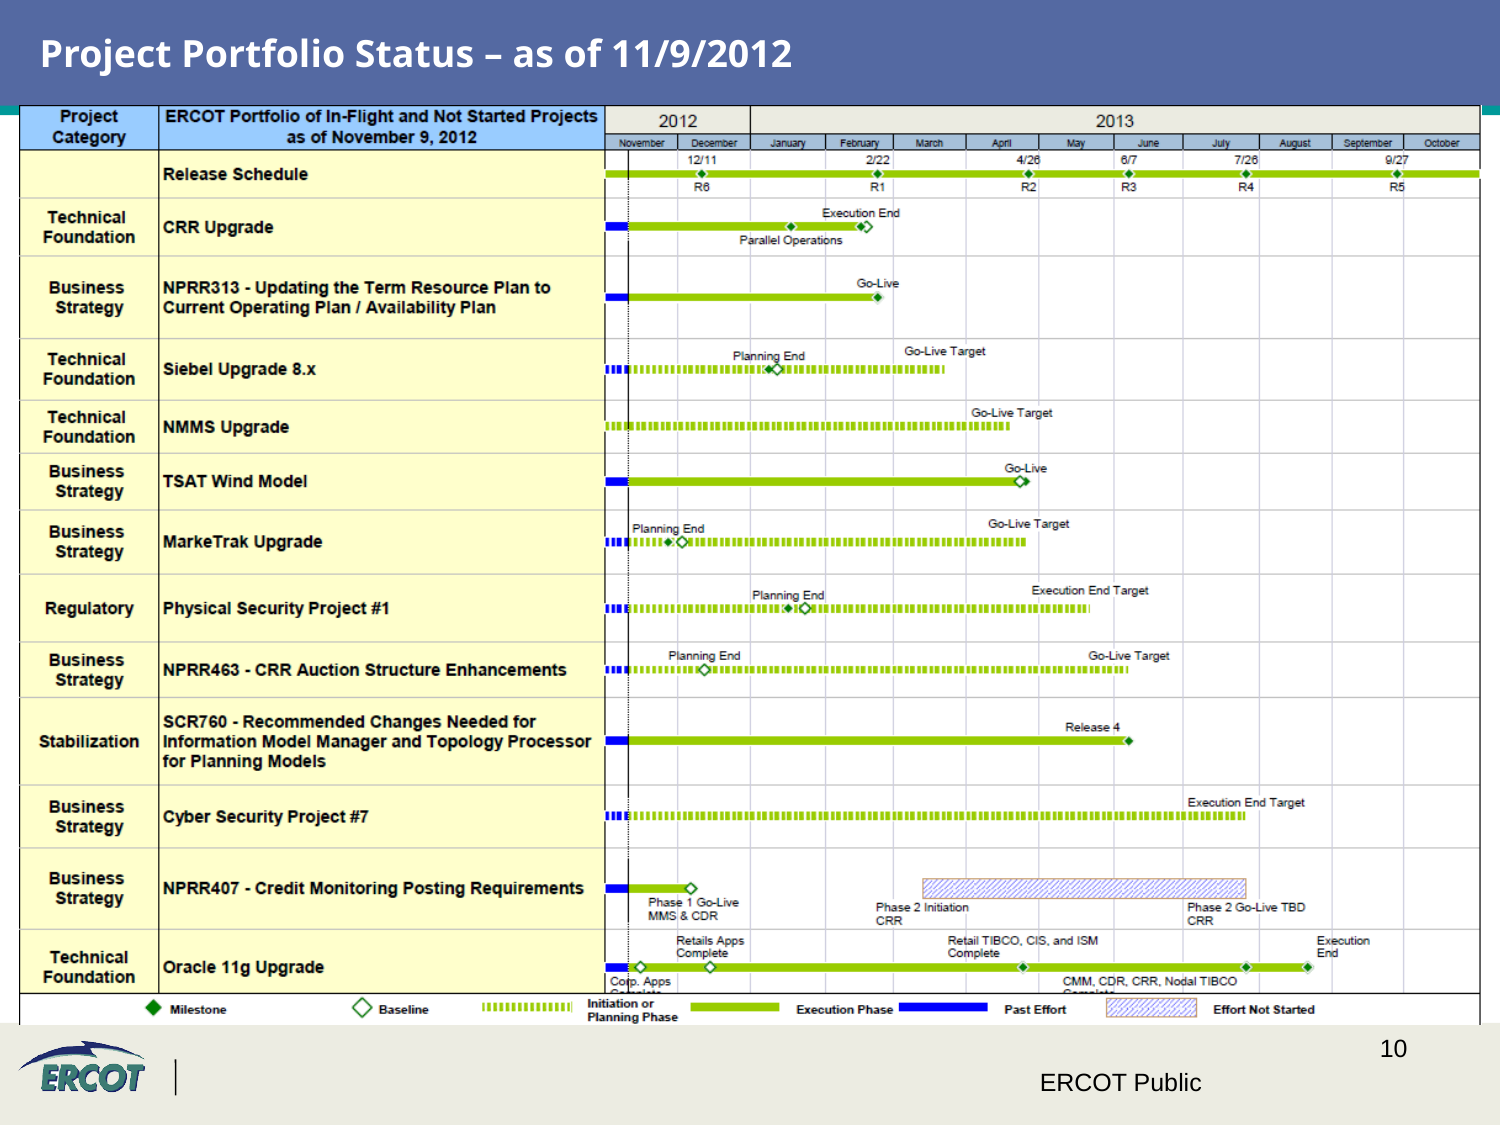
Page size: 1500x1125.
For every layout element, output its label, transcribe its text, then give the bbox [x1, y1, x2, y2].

footer ERCOT Public [1025, 1059, 1438, 1125]
text_box [24, 22, 1450, 85]
picture [10, 1031, 151, 1111]
text_box Project Portfolio Status – as of 11/9/2012 [24, 30, 1163, 105]
picture [19, 105, 1483, 1026]
